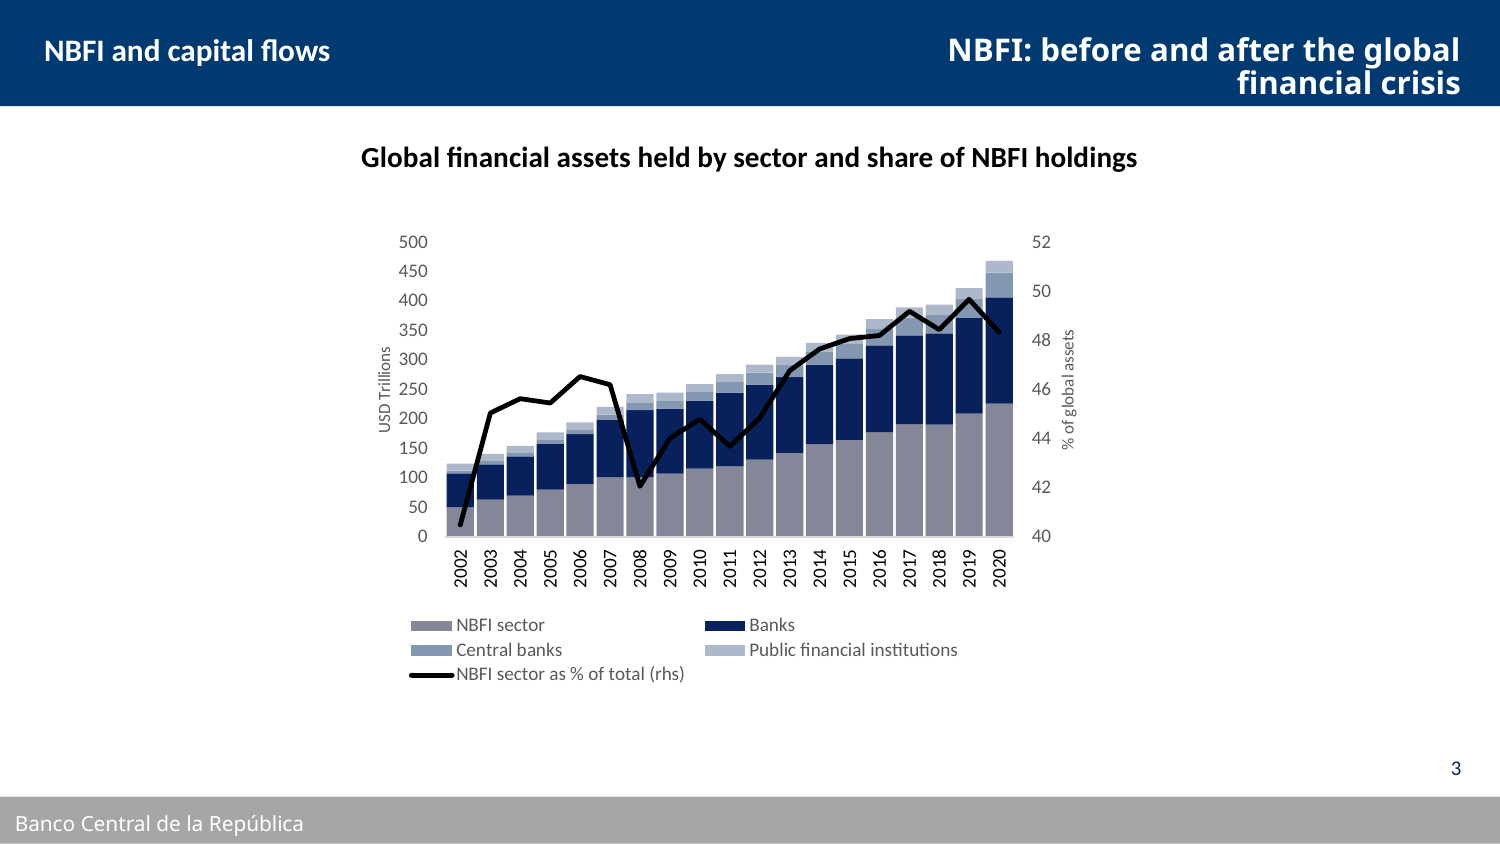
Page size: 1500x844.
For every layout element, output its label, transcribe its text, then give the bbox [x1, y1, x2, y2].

list NBFI: before and after the global financial crisis [839, 26, 1476, 84]
list NBFI and capital flows [29, 26, 839, 84]
picture [370, 206, 1086, 688]
text_box Global financial assets held by sector and share of NBFI holdings [345, 130, 1155, 181]
